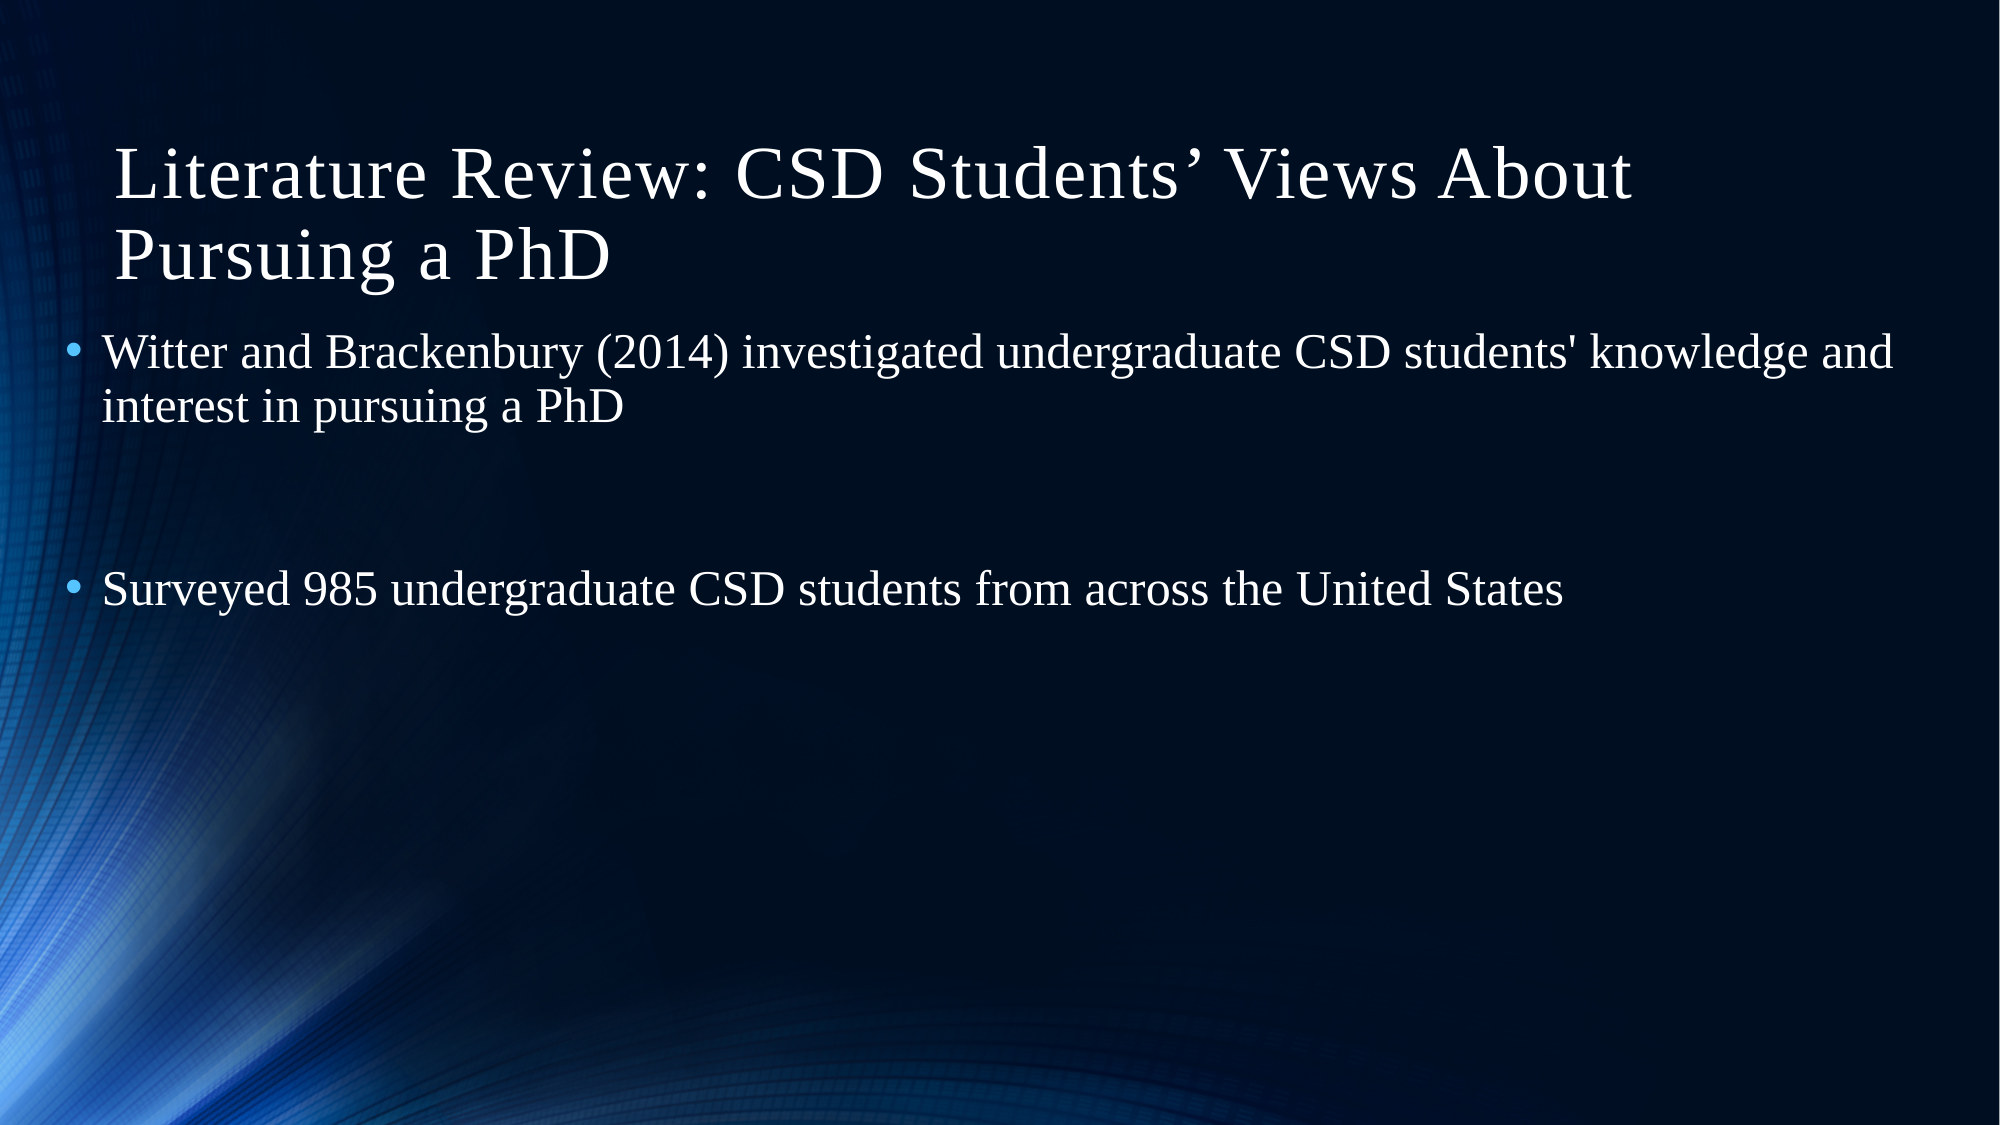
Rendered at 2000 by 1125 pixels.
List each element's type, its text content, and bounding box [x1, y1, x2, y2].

picture [0, 0, 2000, 1125]
list Witter and Brackenbury (2014) investigated undergraduate CSD students' knowledge and interest in pursuing a PhD Surveyed 985 undergraduate CSD students from across the United States [49, 317, 1950, 1125]
title Literature Review: CSD Students’ Views About Pursuing a PhD [99, 115, 1950, 303]
